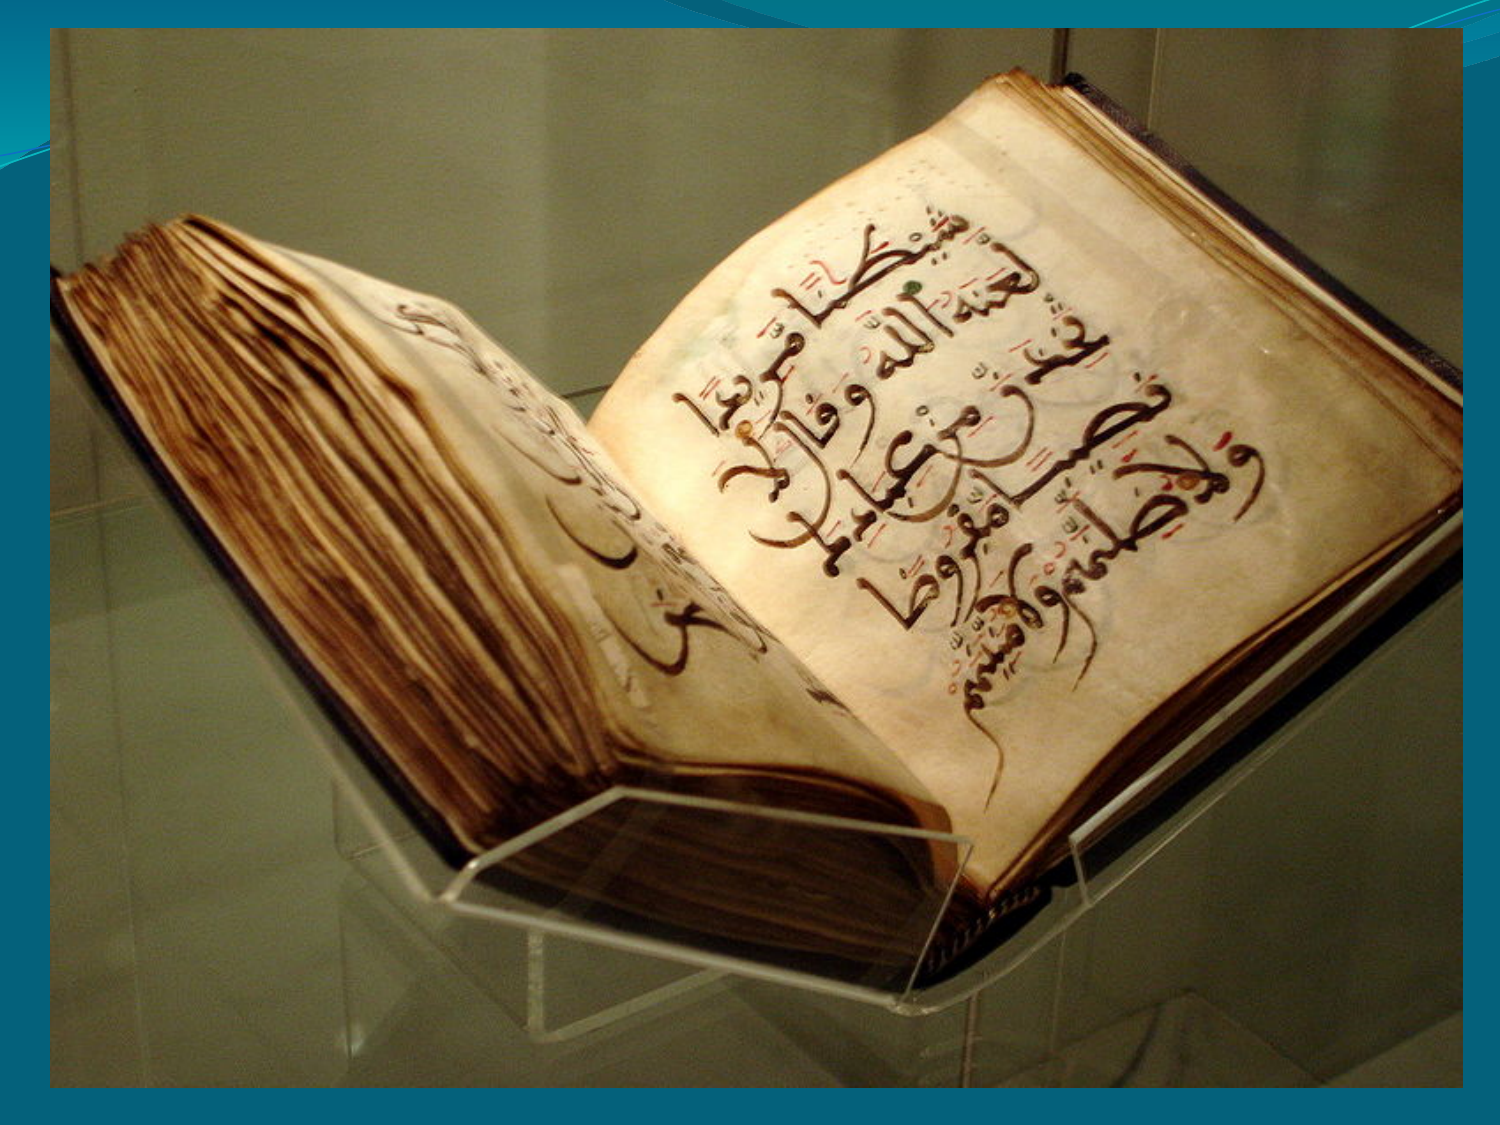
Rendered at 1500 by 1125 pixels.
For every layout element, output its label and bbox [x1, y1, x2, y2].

picture [49, 27, 1462, 1087]
